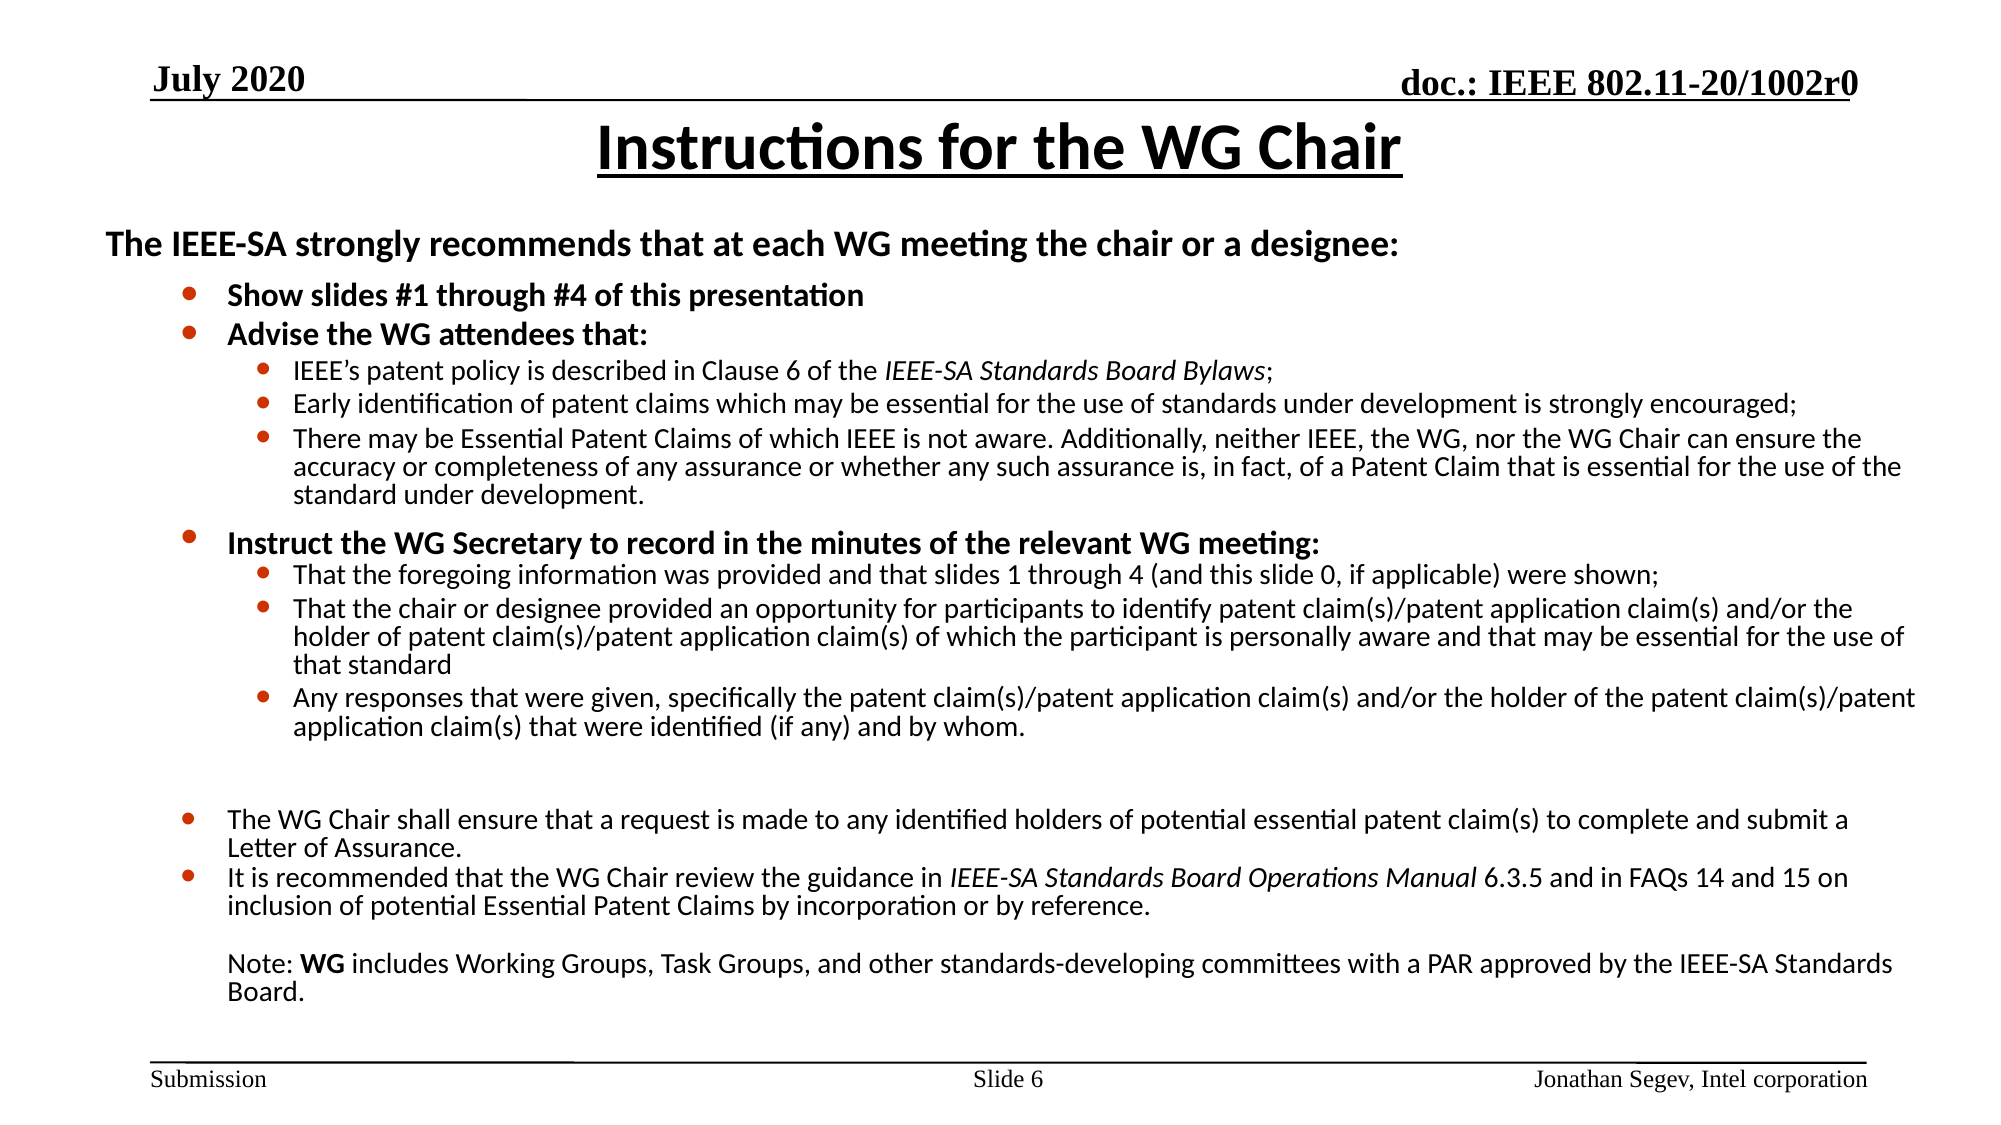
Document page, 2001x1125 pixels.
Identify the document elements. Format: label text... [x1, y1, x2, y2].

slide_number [152, 54, 563, 100]
list The IEEE-SA strongly recommends that at each WG meeting the chair or a designee: Show slides #1 through #4 of this presentation Advise the WG attendees that: IEEE’s patent policy is described in Clause 6 of the IEEE-SA Standards Board Bylaws; Early identification of patent claims which may be essential for the use of standards under development is strongly encouraged; There may be Essential Patent Claims of which IEEE is not aware. Additionally, neither IEEE, the WG, nor the WG Chair can ensure the accuracy or completeness of any assurance or whether any such assurance is, in fact, of a Patent Claim that is essential for the use of the standard under development. Instruct the WG Secretary to record in the minutes of the relevant WG meeting: That the foregoing information was provided and that slides 1 through 4 (and this slide 0, if applicable) were shown; That the chair or designee provided an opportunity for participants to identify patent claim(s)/patent application claim(s) and/or the holder of patent claim(s)/patent application claim(s) of which the participant is personally aware and that may be essential for the use of that standard Any responses that were given, specifically the patent claim(s)/patent application claim(s) and/or the holder of the patent claim(s)/patent application claim(s) that were identified (if any) and by whom. The WG Chair shall ensure that a request is made to any identified holders of potential essential patent claim(s) to complete and submit a Letter of Assurance. It is recommended that the WG Chair review the guidance in IEEE-SA Standards Board Operations Manual 6.3.5 and in FAQs 14 and 15 on inclusion of potential Essential Patent Claims by incorporation or by reference. Note: WG includes Working Groups, Task Groups, and other standards-developing committees with a PAR approved by the IEEE-SA Standards Board. [90, 219, 1934, 1000]
footer Jonathan Segev, Intel corporation [1171, 1061, 1869, 1093]
title Instructions for the WG Chair [149, 112, 1850, 173]
slide_number Slide 6 [950, 1061, 1067, 1123]
